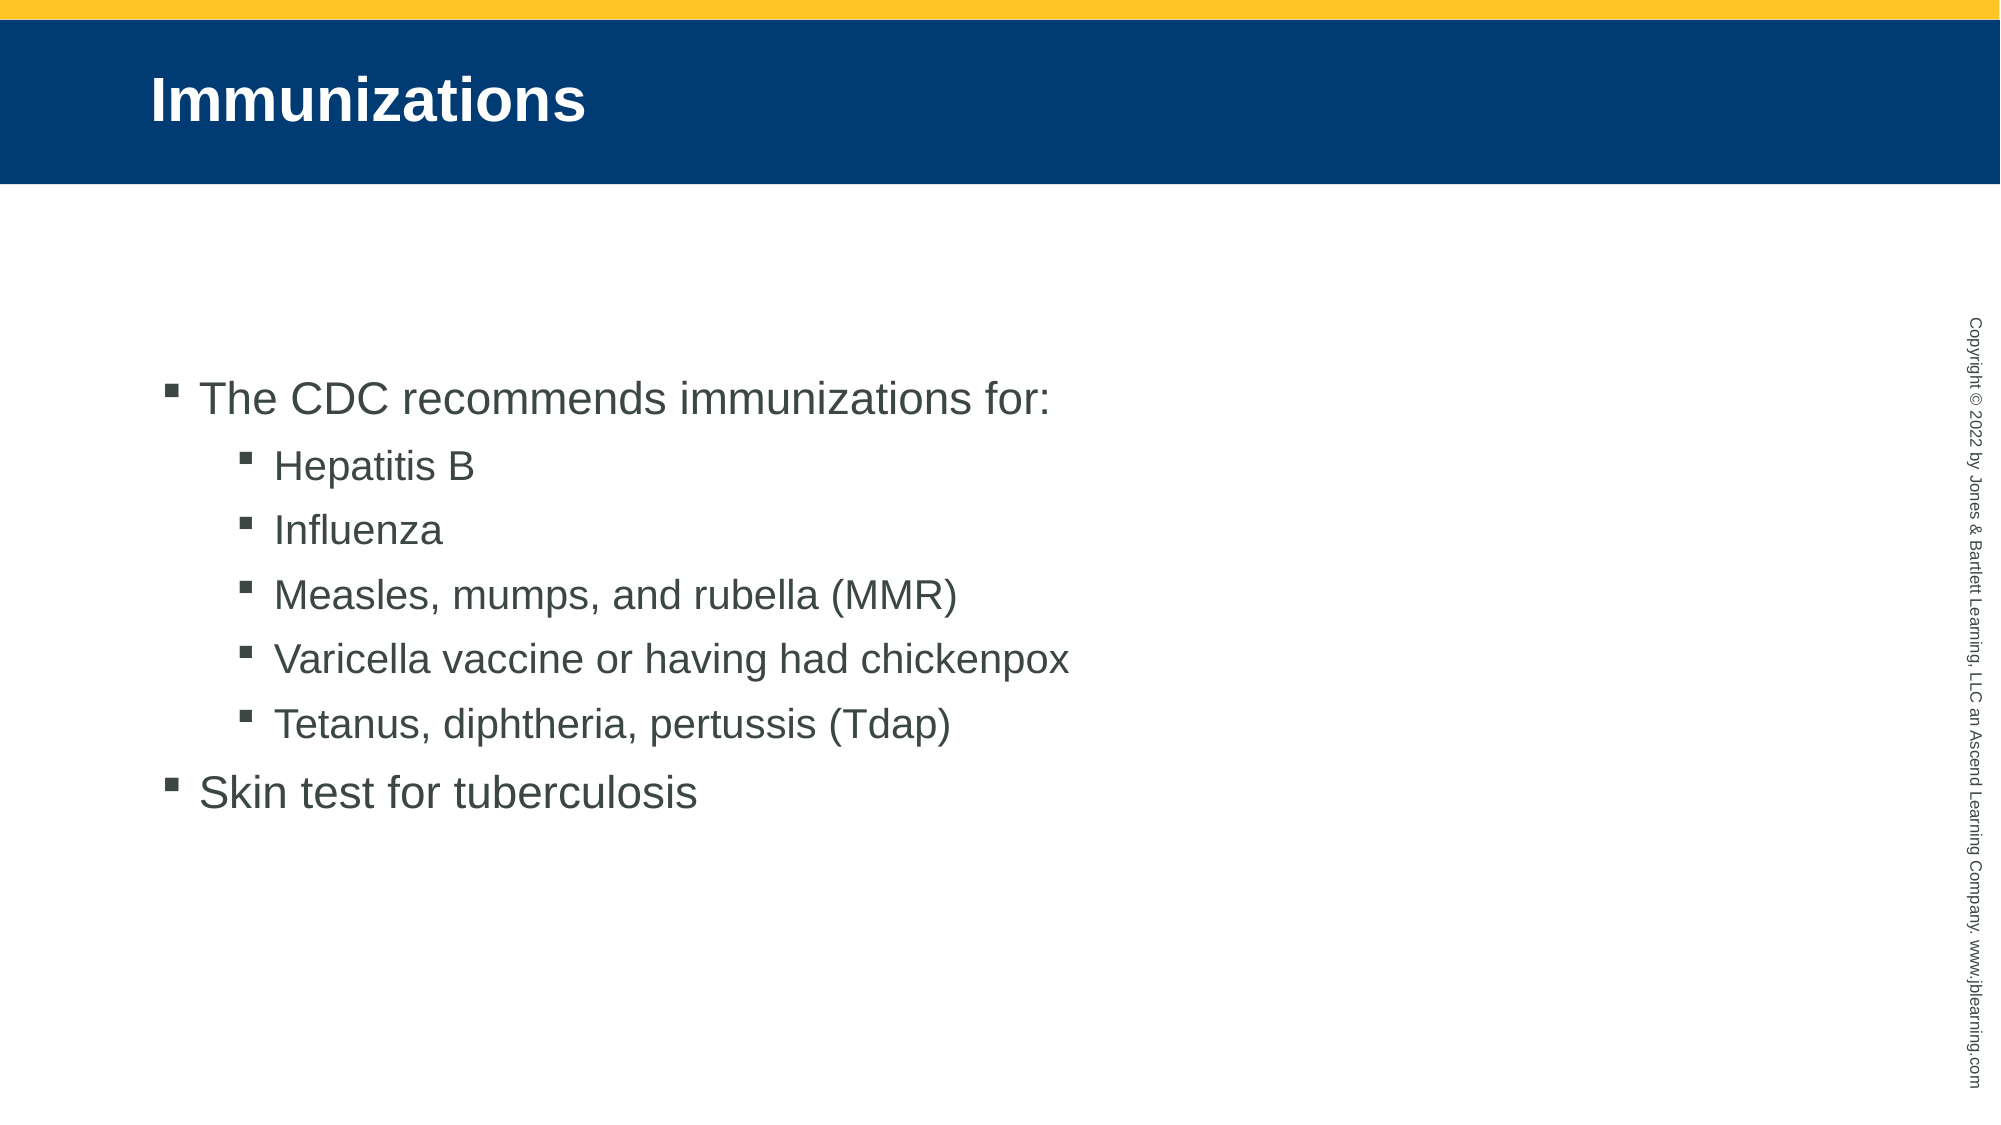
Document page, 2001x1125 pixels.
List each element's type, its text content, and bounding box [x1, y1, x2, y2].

list The CDC recommends immunizations for: Hepatitis B Influenza Measles, mumps, and rubella (MMR) Varicella vaccine or having had chickenpox Tetanus, diphtheria, pertussis (Tdap) Skin test for tuberculosis [146, 361, 1859, 1016]
title Immunizations [0, 19, 2000, 185]
